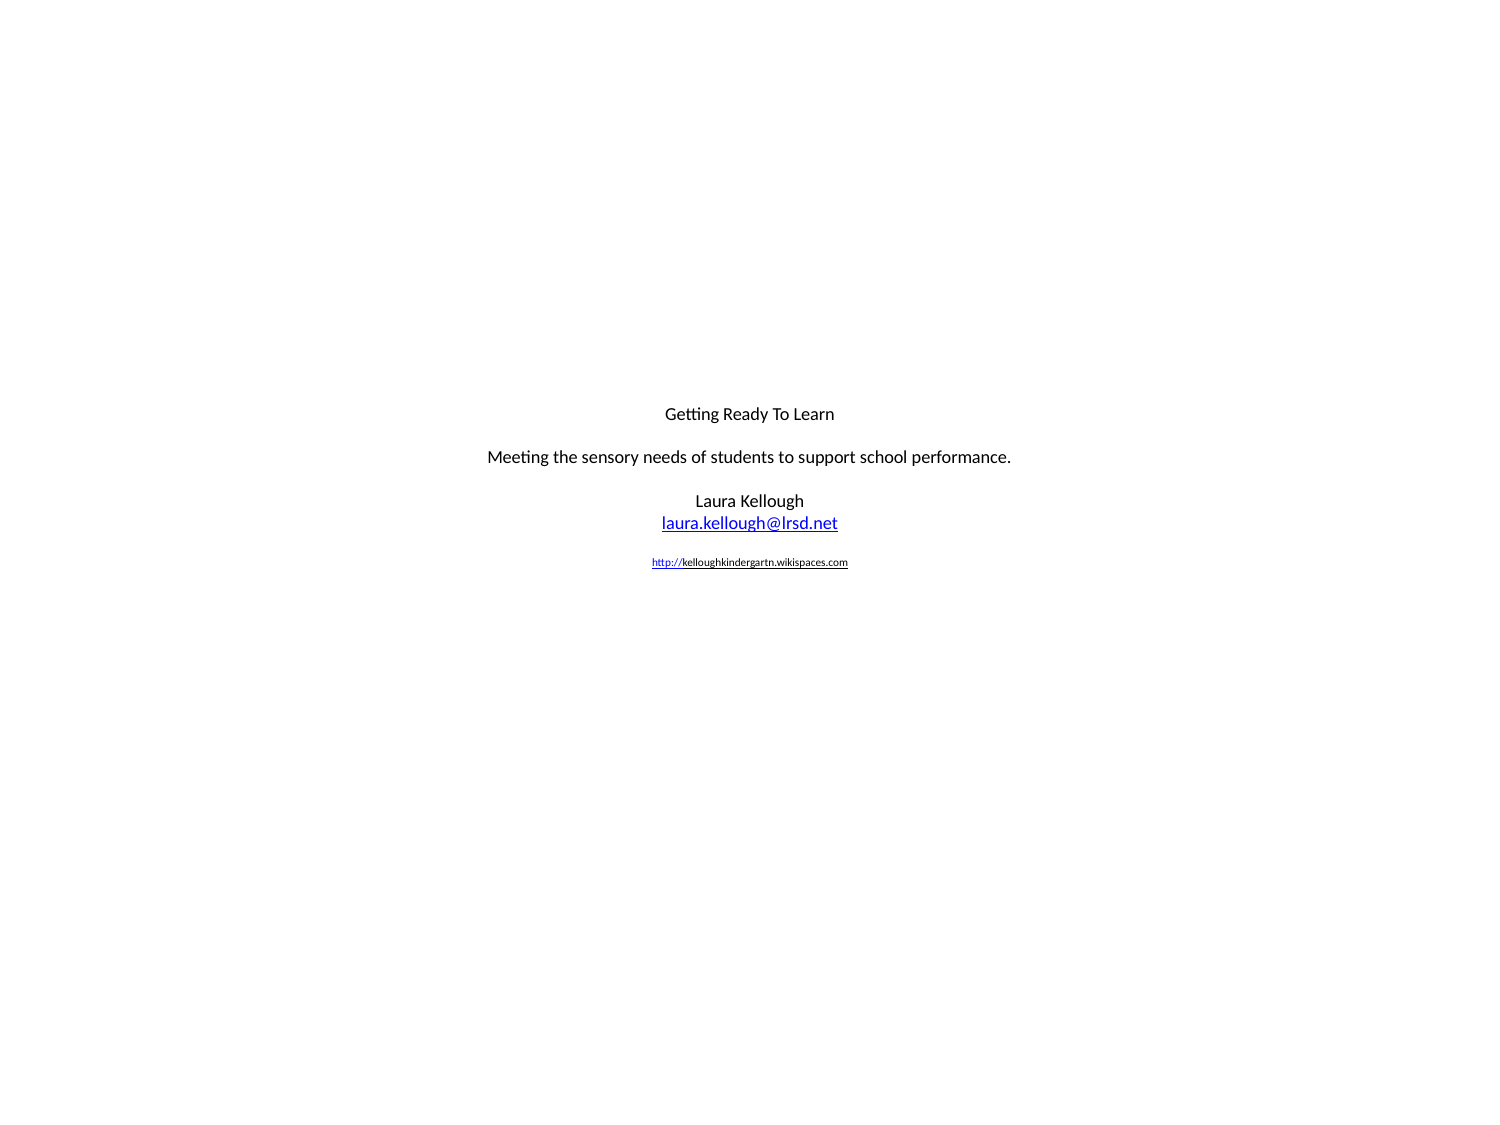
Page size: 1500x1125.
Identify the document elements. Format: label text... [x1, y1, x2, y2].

title Getting Ready To Learn Meeting the sensory needs of students to support school performance. Laura Kellough laura.kellough@lrsd.net http://kelloughkindergartn.wikispaces.com [112, 349, 1388, 591]
